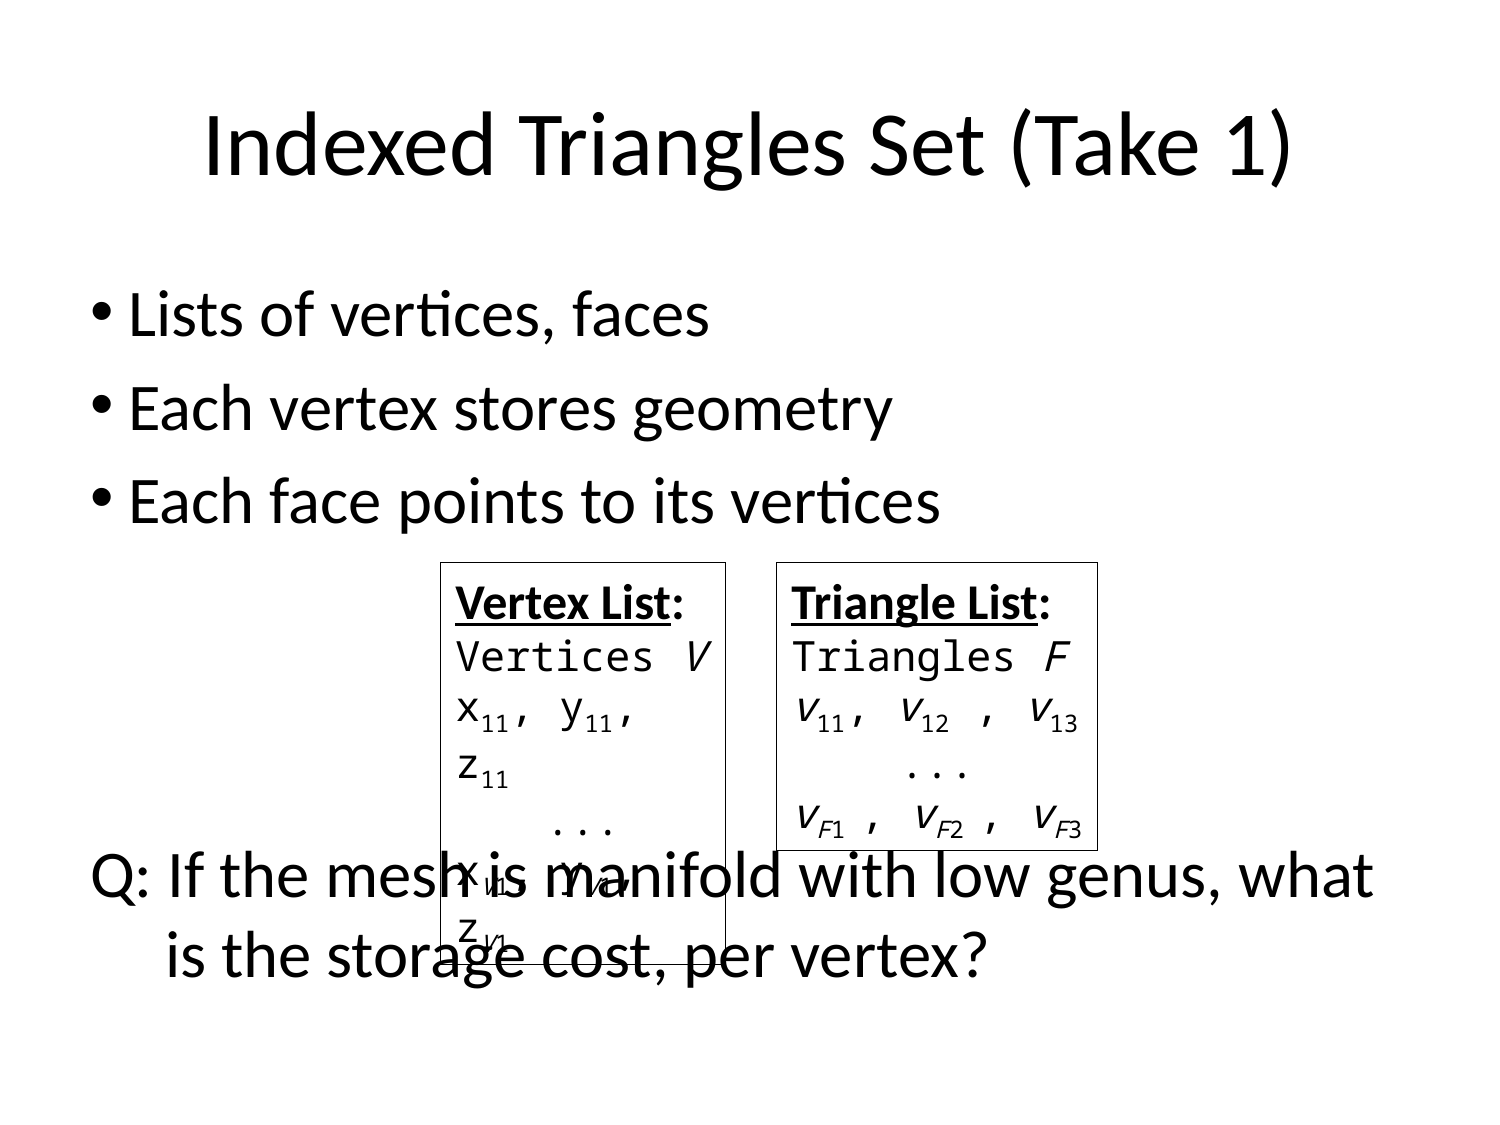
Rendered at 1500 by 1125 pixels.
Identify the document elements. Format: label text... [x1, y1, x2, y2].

text_box Triangle List: Triangles F v11, v12 , v13 ... vF1 , vF2 , vF3 [776, 562, 1098, 851]
text_box Vertex List: Vertices V x11, y11, z11 ... xV1, yV1, zV1 [440, 562, 726, 965]
list Lists of vertices, faces Each vertex stores geometry Each face points to its vertices Q: If the mesh is manifold with low genus, what is the storage cost, per vertex? [75, 262, 1425, 1125]
title Indexed Triangles Set (Take 1) [75, 45, 1425, 233]
